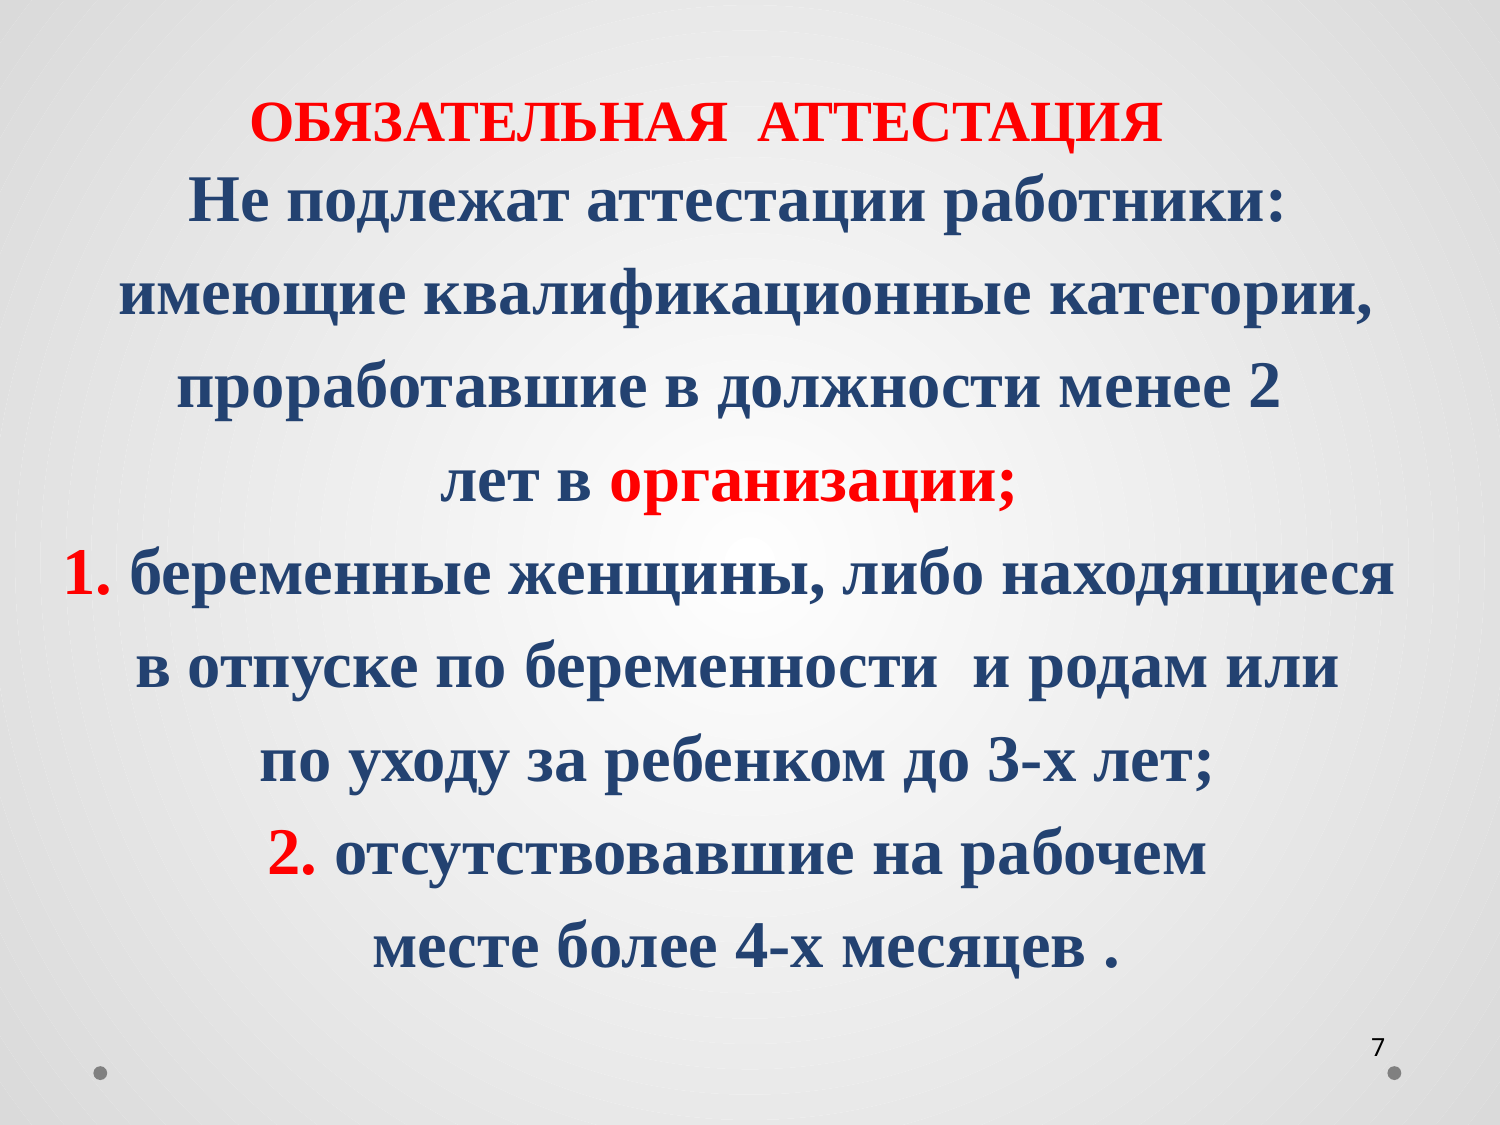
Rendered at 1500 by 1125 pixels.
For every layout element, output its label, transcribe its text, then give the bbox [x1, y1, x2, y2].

text_box ОБЯЗАТЕЛЬНАЯ АТТЕСТАЦИЯ [60, 19, 1353, 161]
text_box Не подлежат аттестации работники: имеющие квалификационные категории, проработавшие в должности менее 2 лет в организации; 1. беременные женщины, либо находящиеся в отпуске по беременности и родам или по уходу за ребенком до 3-х лет; 2. отсутствовавшие на рабочем месте более 4-х месяцев . - [17, 39, 1459, 1025]
text_box 7 [1074, 1024, 1400, 1103]
